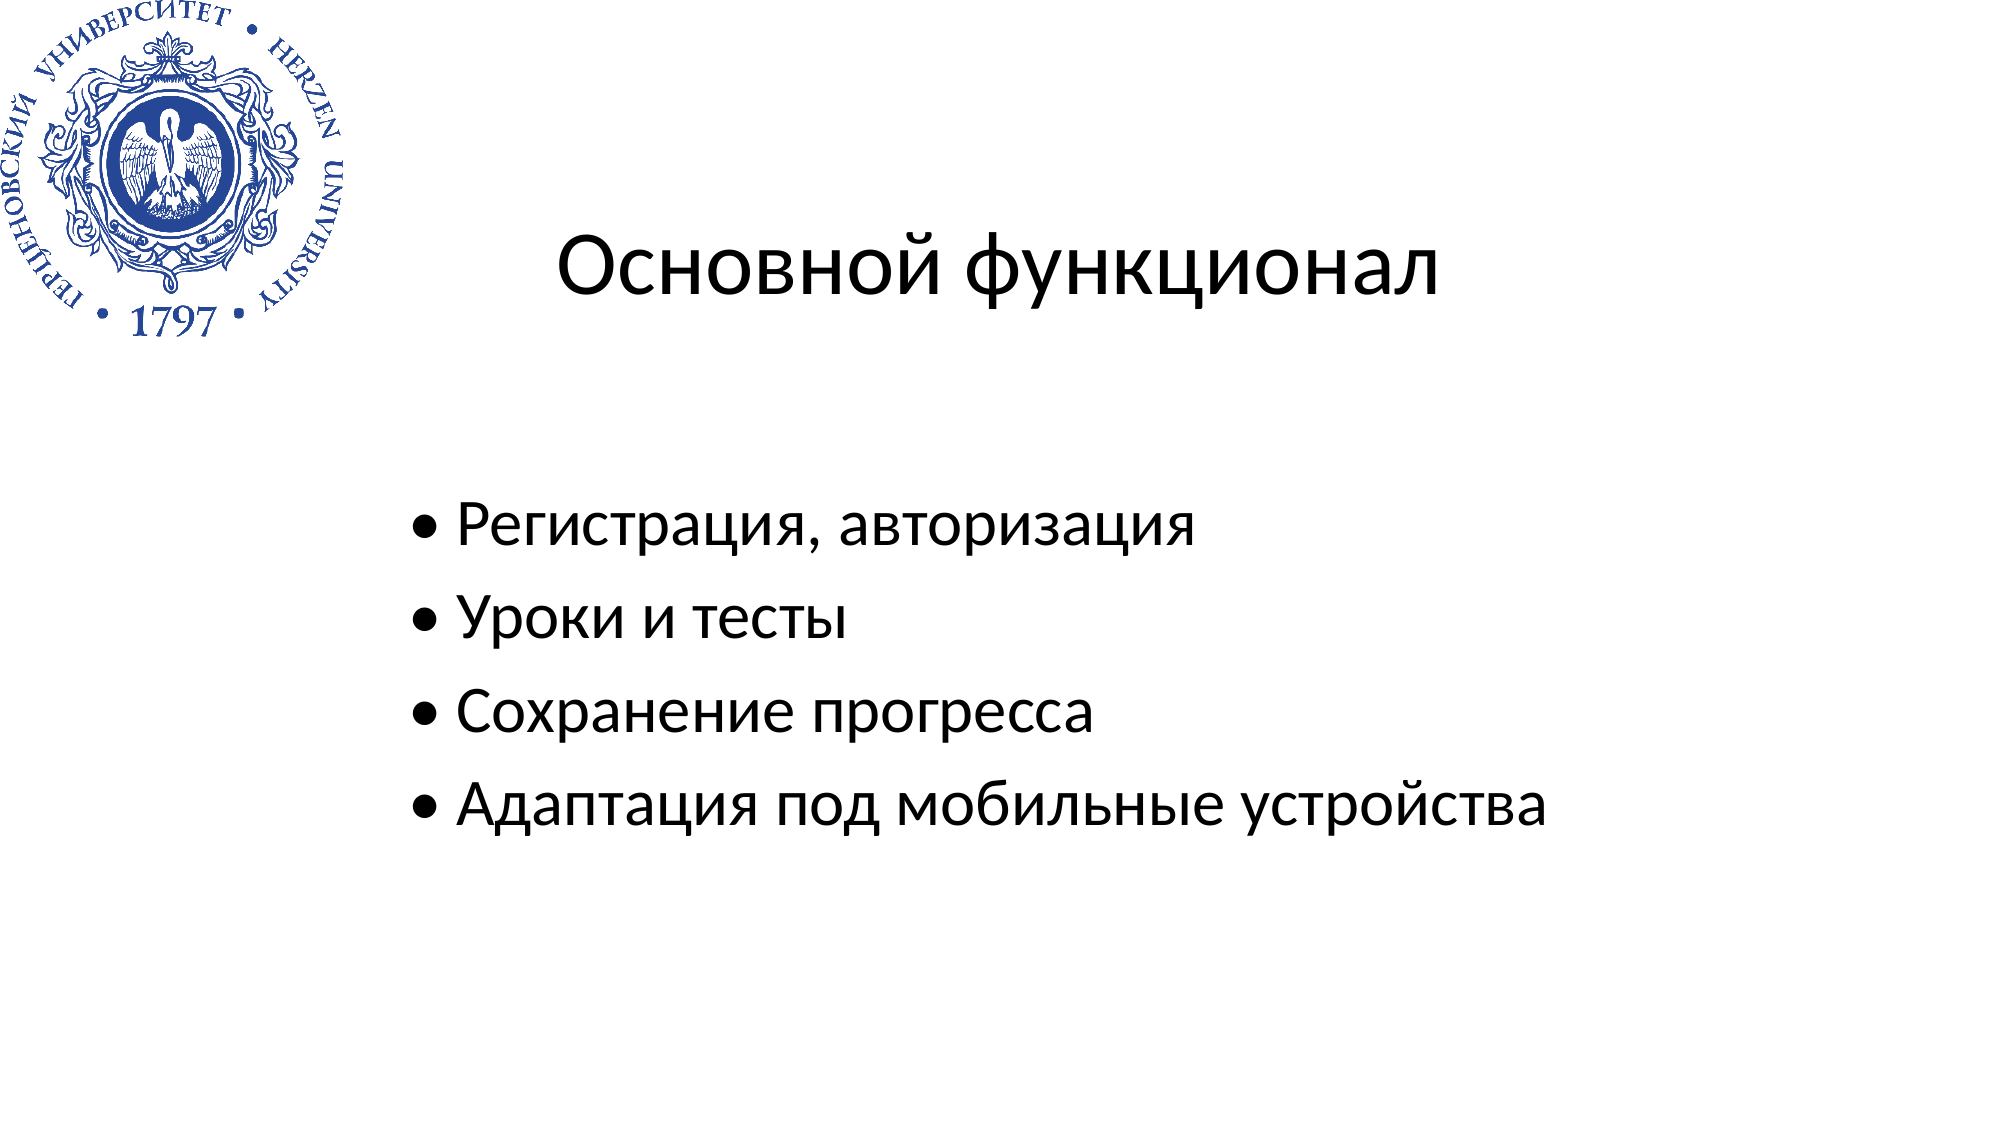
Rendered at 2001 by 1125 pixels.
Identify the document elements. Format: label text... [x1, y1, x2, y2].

list • Регистрация, авторизация • Уроки и тесты • Сохранение прогресса • Адаптация под мобильные устройства [393, 471, 1607, 987]
title Основной функционал [99, 45, 1900, 472]
picture [0, 0, 344, 337]
